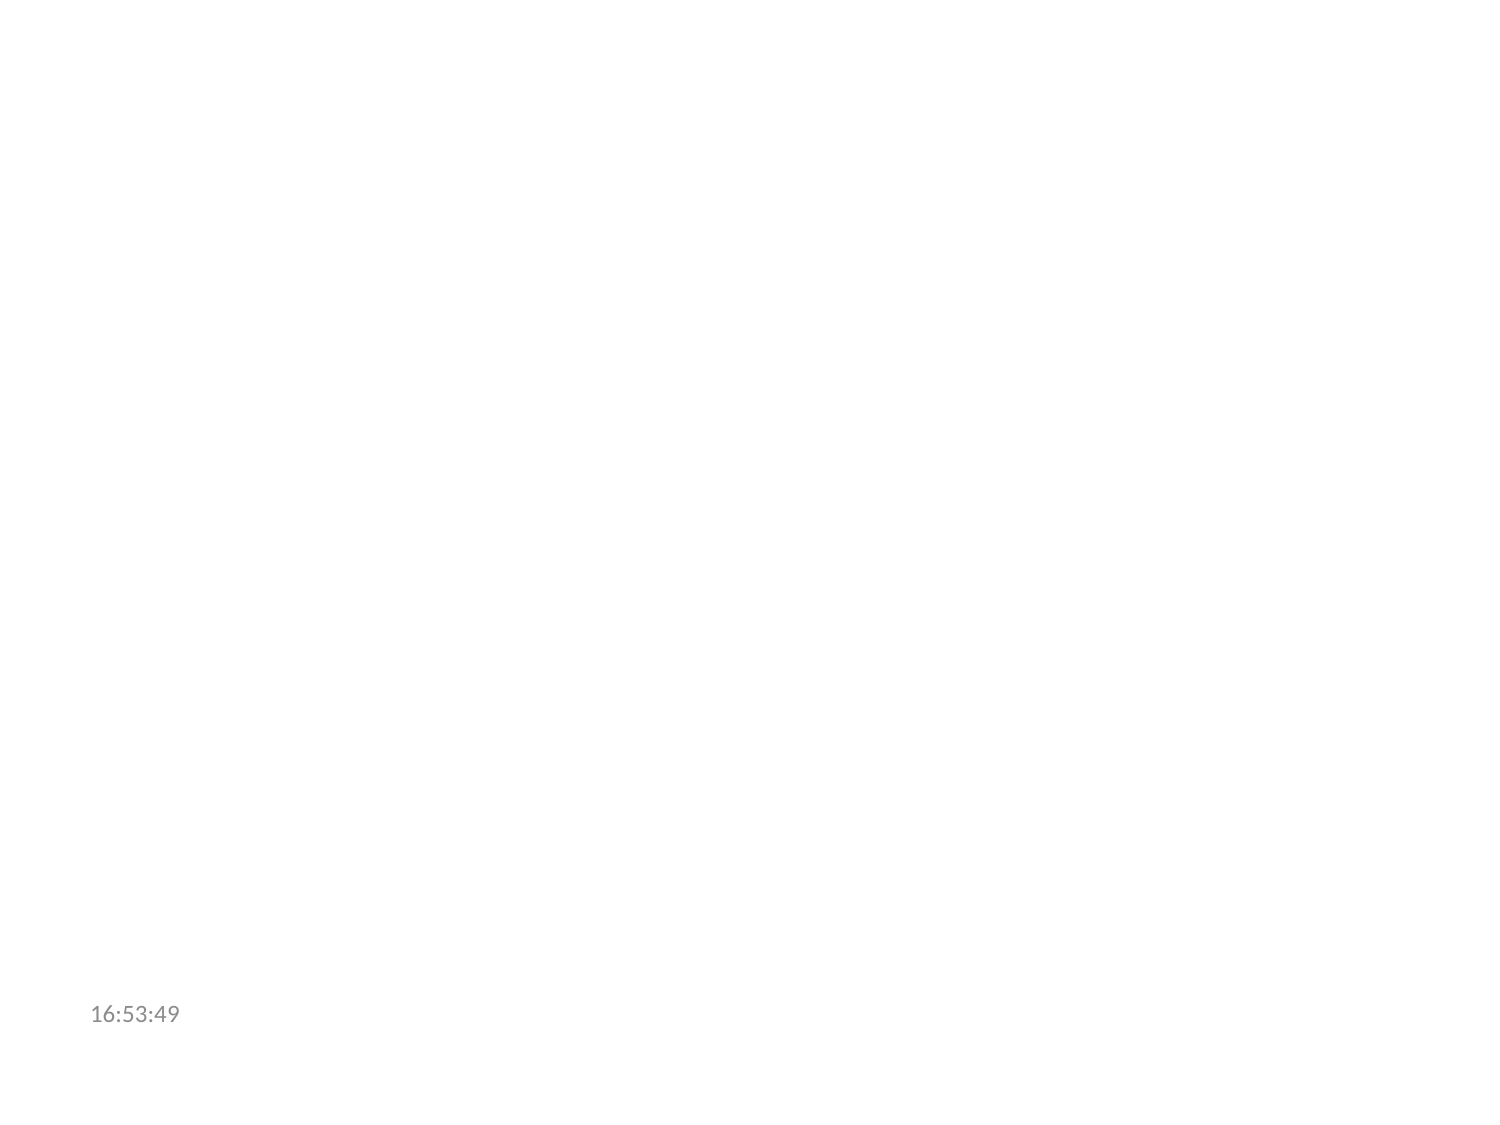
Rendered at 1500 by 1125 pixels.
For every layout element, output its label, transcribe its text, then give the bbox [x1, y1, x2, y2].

text_box 15:35:09 [75, 982, 425, 1043]
